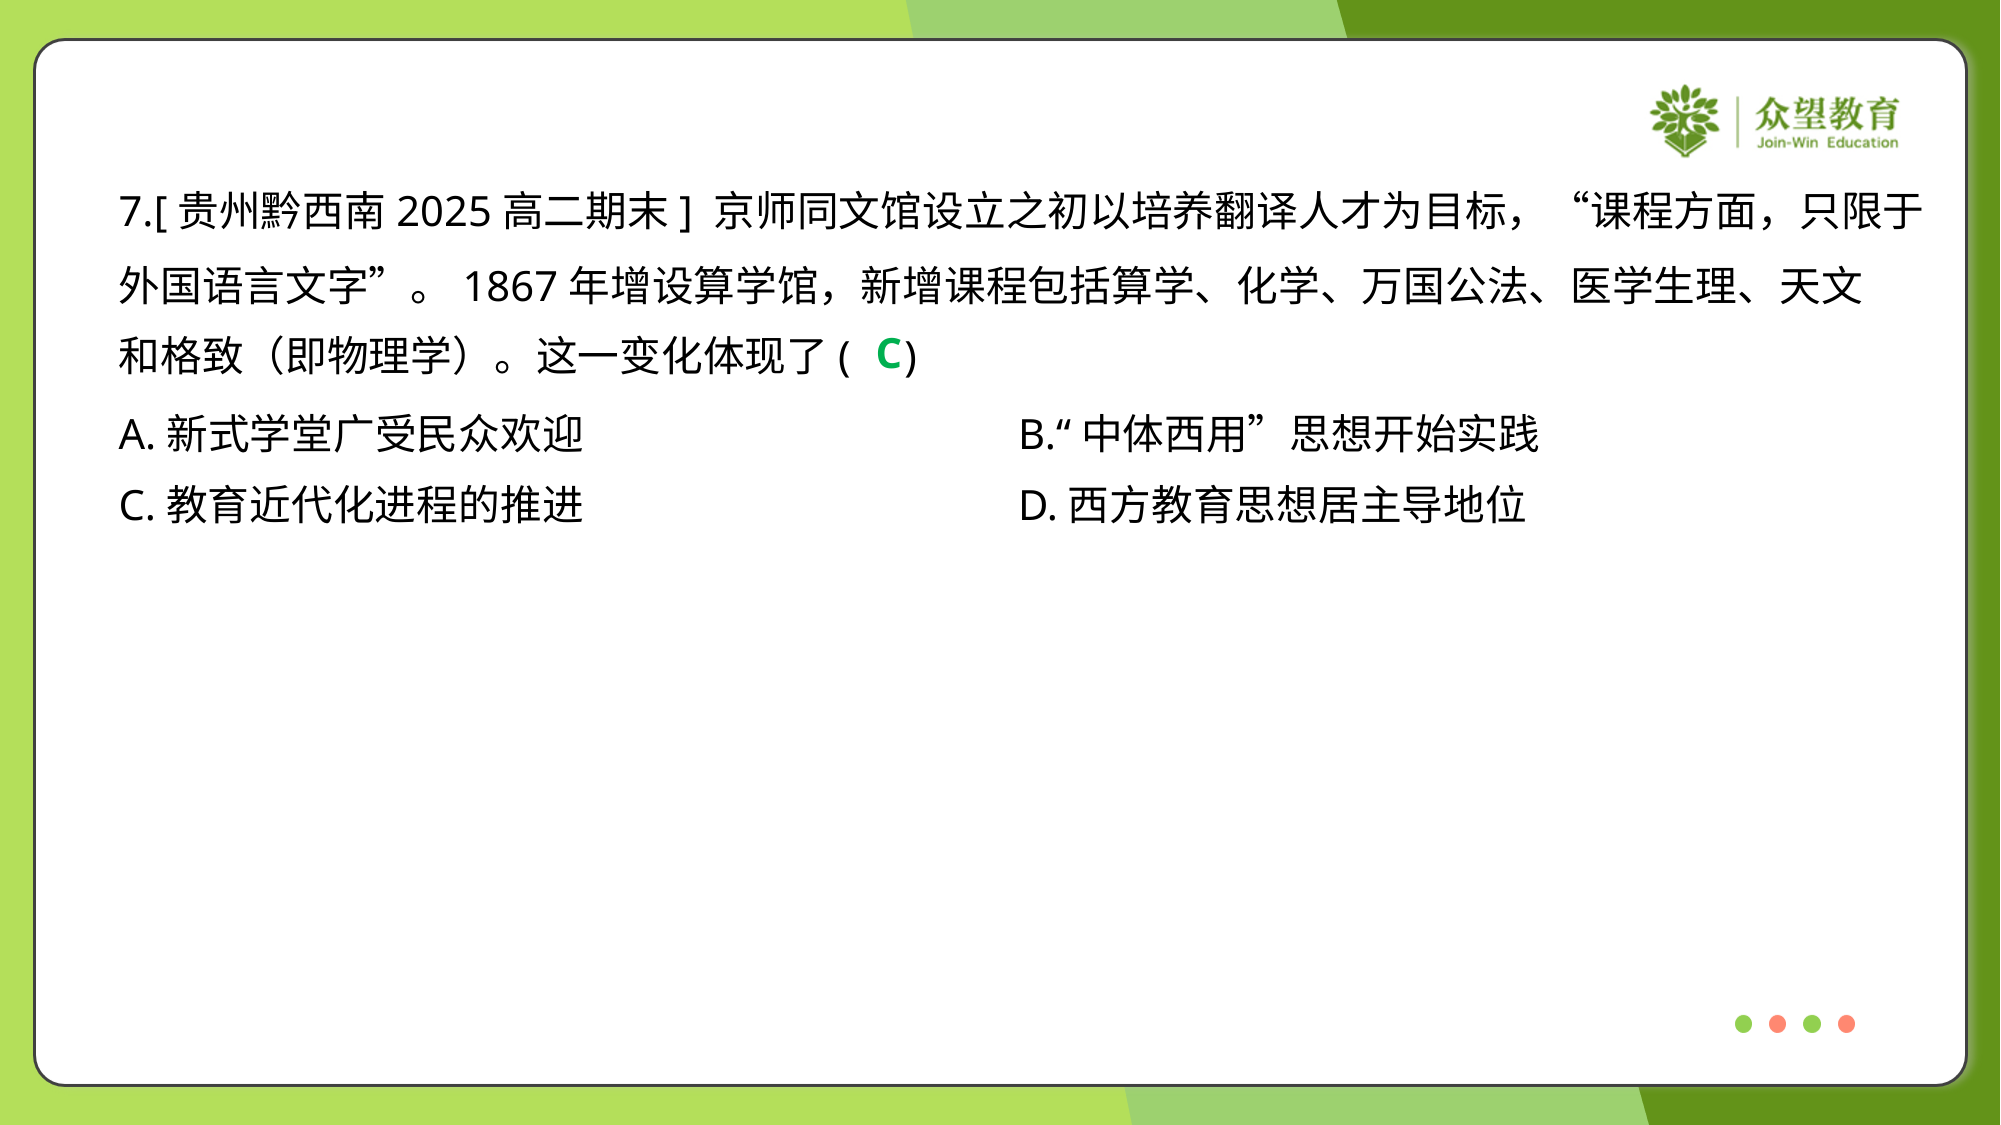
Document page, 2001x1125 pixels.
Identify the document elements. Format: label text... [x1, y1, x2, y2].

text_box C [859, 306, 918, 371]
text_box A.新式学堂广受民众欢迎 B.“中体西用”思想开始实践 C.教育近代化进程的推进 D.西方教育思想居主导地位 [118, 382, 1883, 522]
picture [0, 0, 2000, 1125]
text_box 7.[贵州黔西南2025高二期末] 京师同文馆设立之初以培养翻译人才为目标，“课程方面，只限于 外国语言文字”。1867年增设算学馆，新增课程包括算学、化学、万国公法、医学生理、天文 和格致（即物理学）。这一变化体现了( ) [118, 159, 1883, 373]
